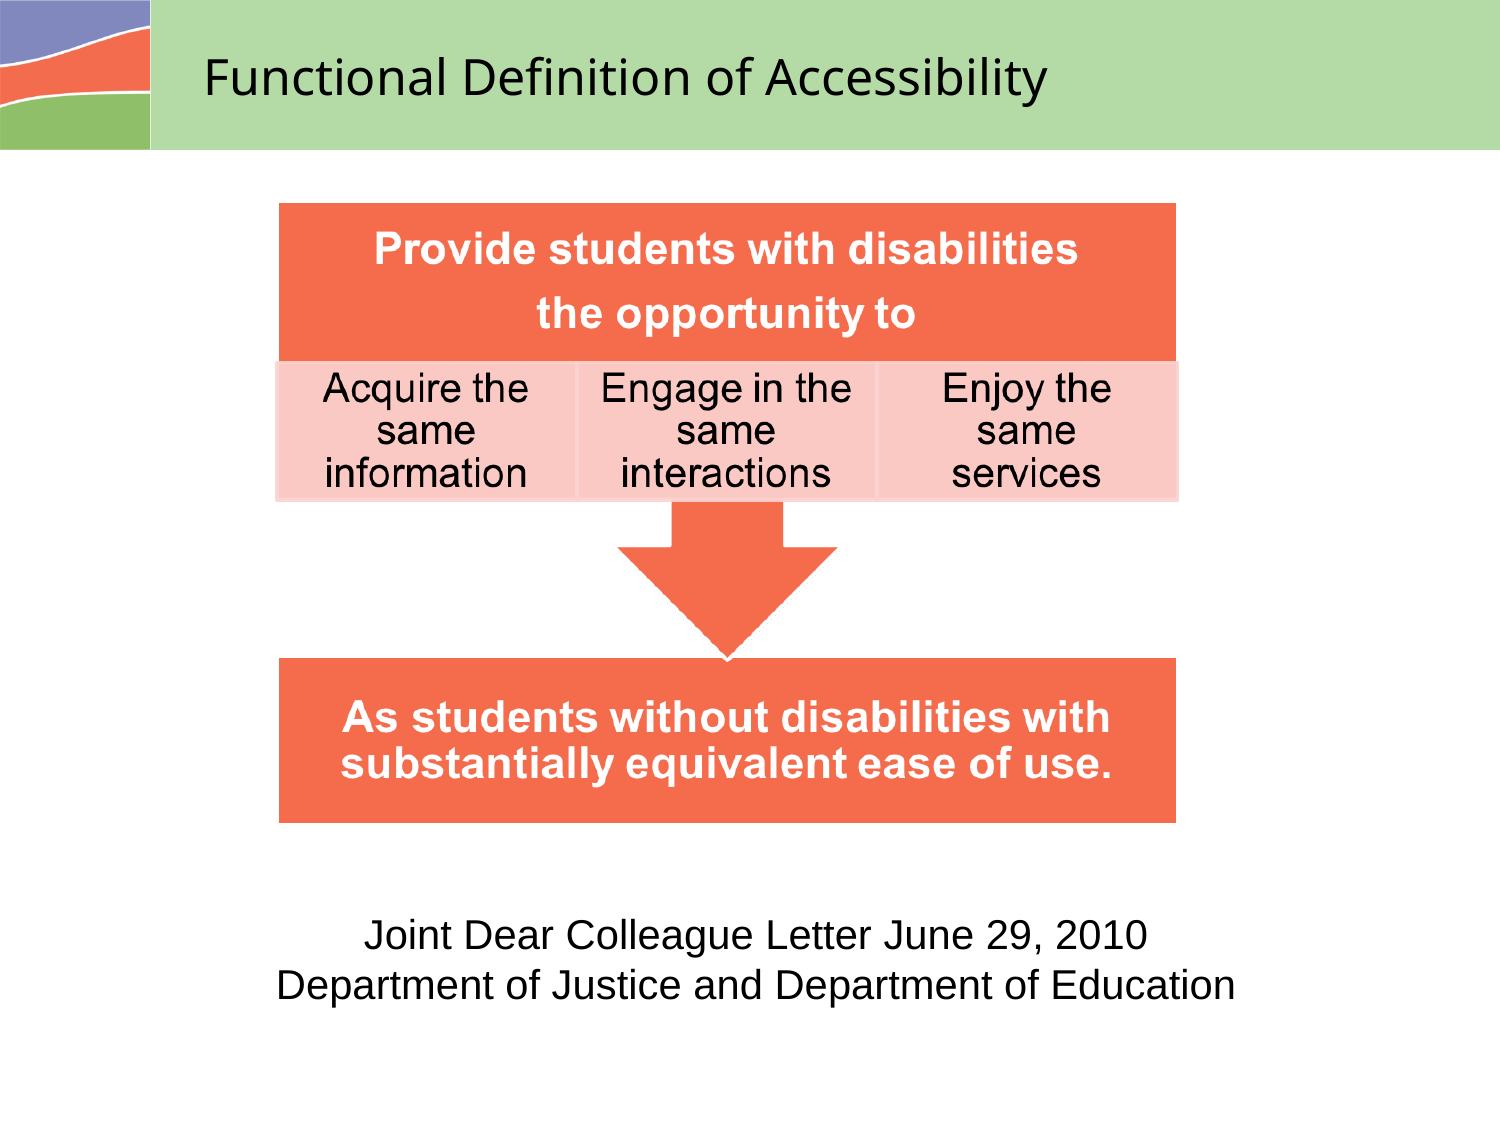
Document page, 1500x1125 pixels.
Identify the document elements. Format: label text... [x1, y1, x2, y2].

picture [274, 199, 1179, 826]
list Joint Dear Colleague Letter June 29, 2010 Department of Justice and Department of Education [137, 899, 1376, 1051]
title Functional Definition of Accessibility [150, 0, 1500, 151]
picture [0, 0, 150, 150]
